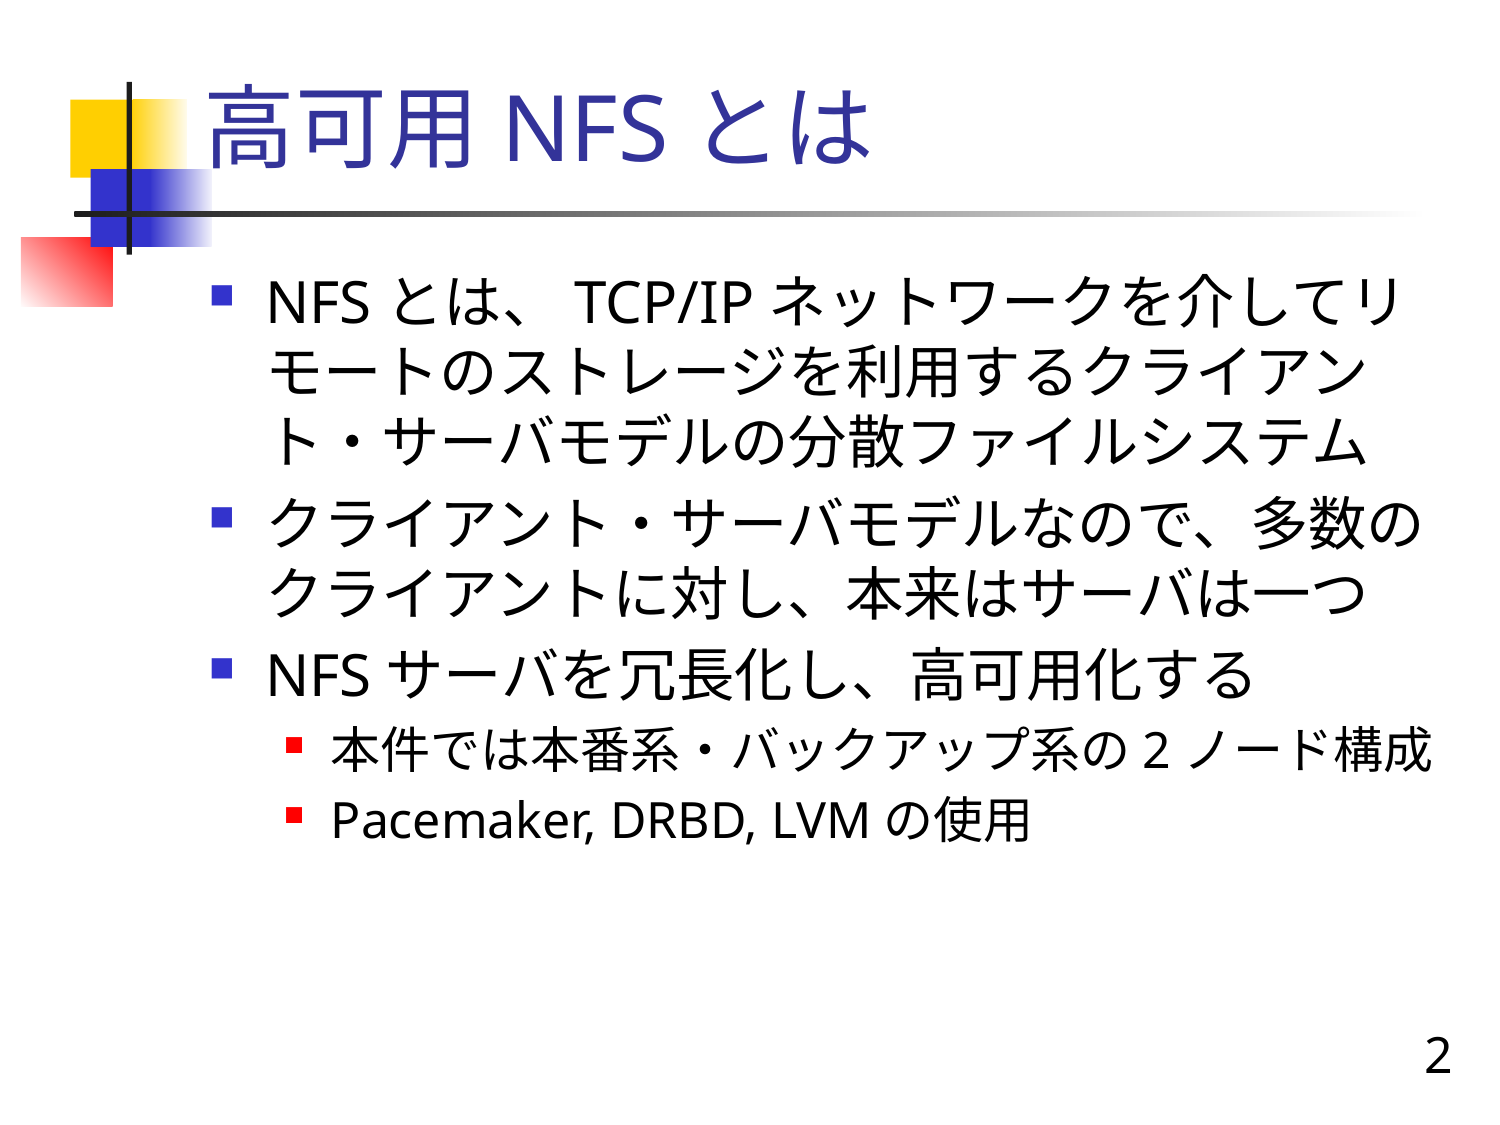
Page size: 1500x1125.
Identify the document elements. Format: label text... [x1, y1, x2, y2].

title 高可用NFSとは [188, 34, 1468, 188]
slide_number 2 [1154, 1023, 1468, 1100]
list NFSとは、TCP/IPネットワークを介してリモートのストレージを利用するクライアント・サーバモデルの分散ファイルシステム クライアント・サーバモデルなので、多数のクライアントに対し、本来はサーバは一つ NFSサーバを冗長化し、高可用化する 本件では本番系・バックアップ系の2ノード構成 Pacemaker, DRBD, LVMの使用 [193, 257, 1470, 1007]
